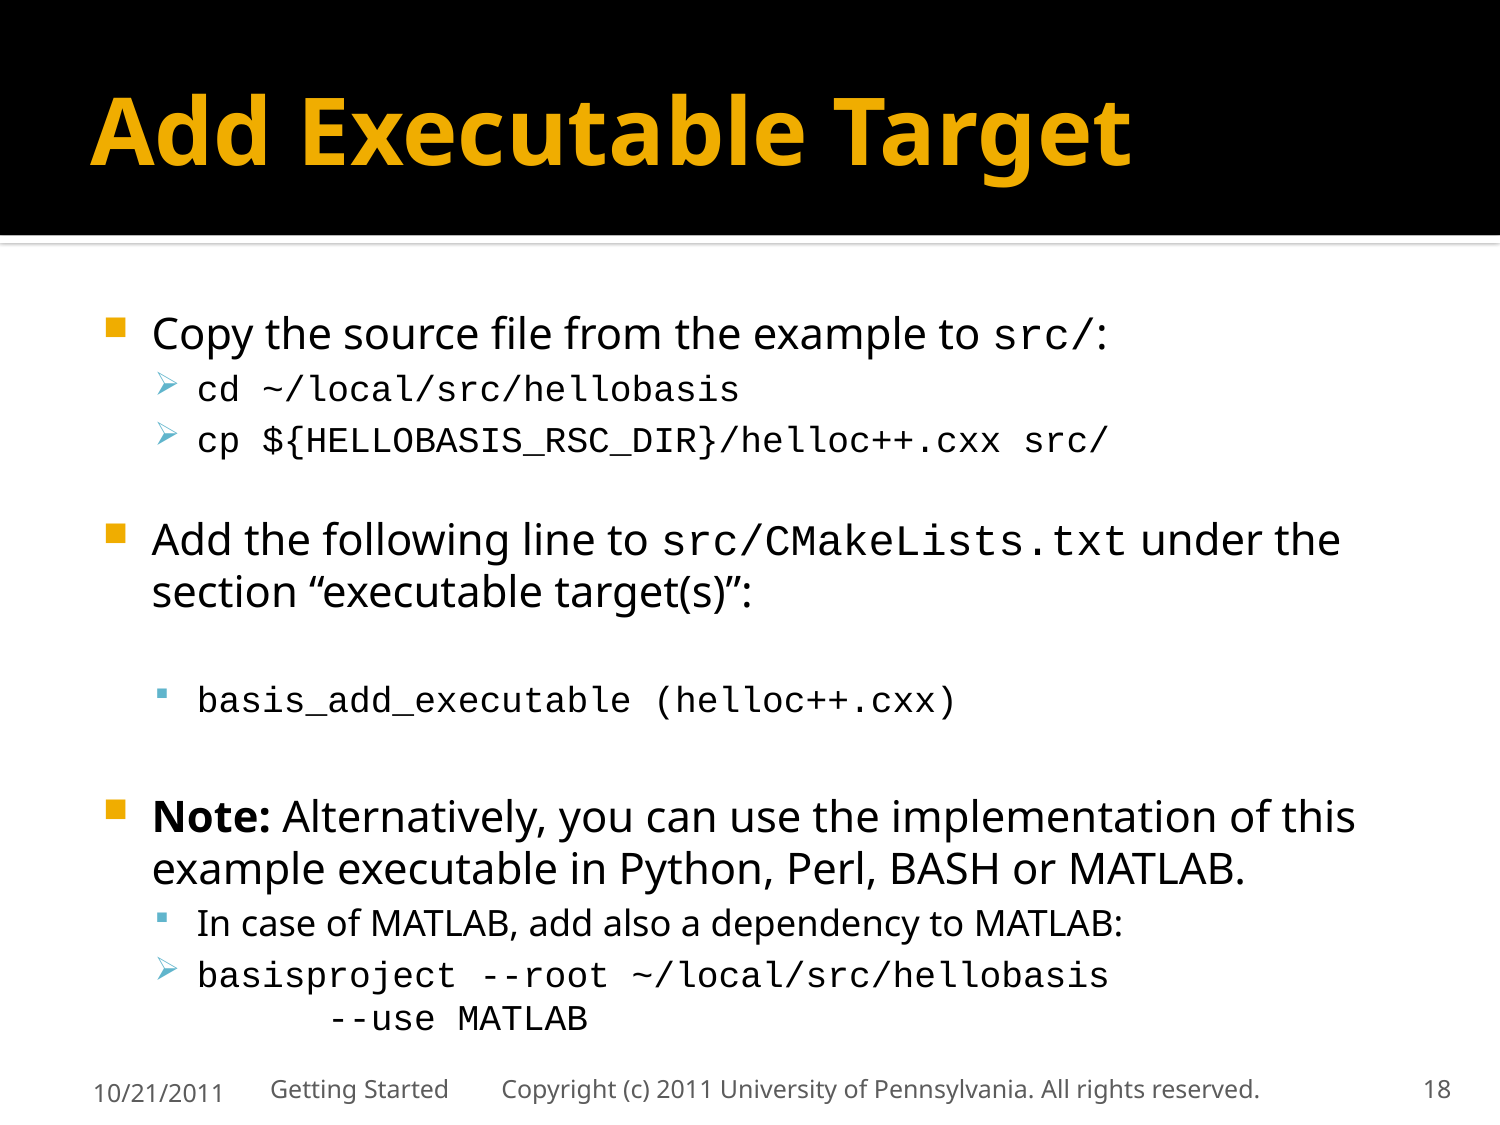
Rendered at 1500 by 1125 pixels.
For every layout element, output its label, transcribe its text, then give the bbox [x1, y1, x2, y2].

title Add Executable Target [75, 25, 1425, 231]
footer Getting Started Copyright (c) 2011 University of Pennsylvania. All rights reserved. [262, 1062, 1337, 1108]
slide_number 18 [1345, 1062, 1467, 1108]
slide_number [75, 1062, 238, 1108]
list Copy the source file from the example to src/: cd ~/local/src/hellobasis cp ${HELLOBASIS_RSC_DIR}/helloc++.cxx src/ Add the following line to src/CMakeLists.txt under the section “executable target(s)”: basis_add_executable (helloc++.cxx) Note: Alternatively, you can use the implementation of this example executable in Python, Perl, BASH or MATLAB. In case of MATLAB, add also a dependency to MATLAB: basisproject --root ~/local/src/hellobasis --use MATLAB [75, 291, 1425, 1050]
